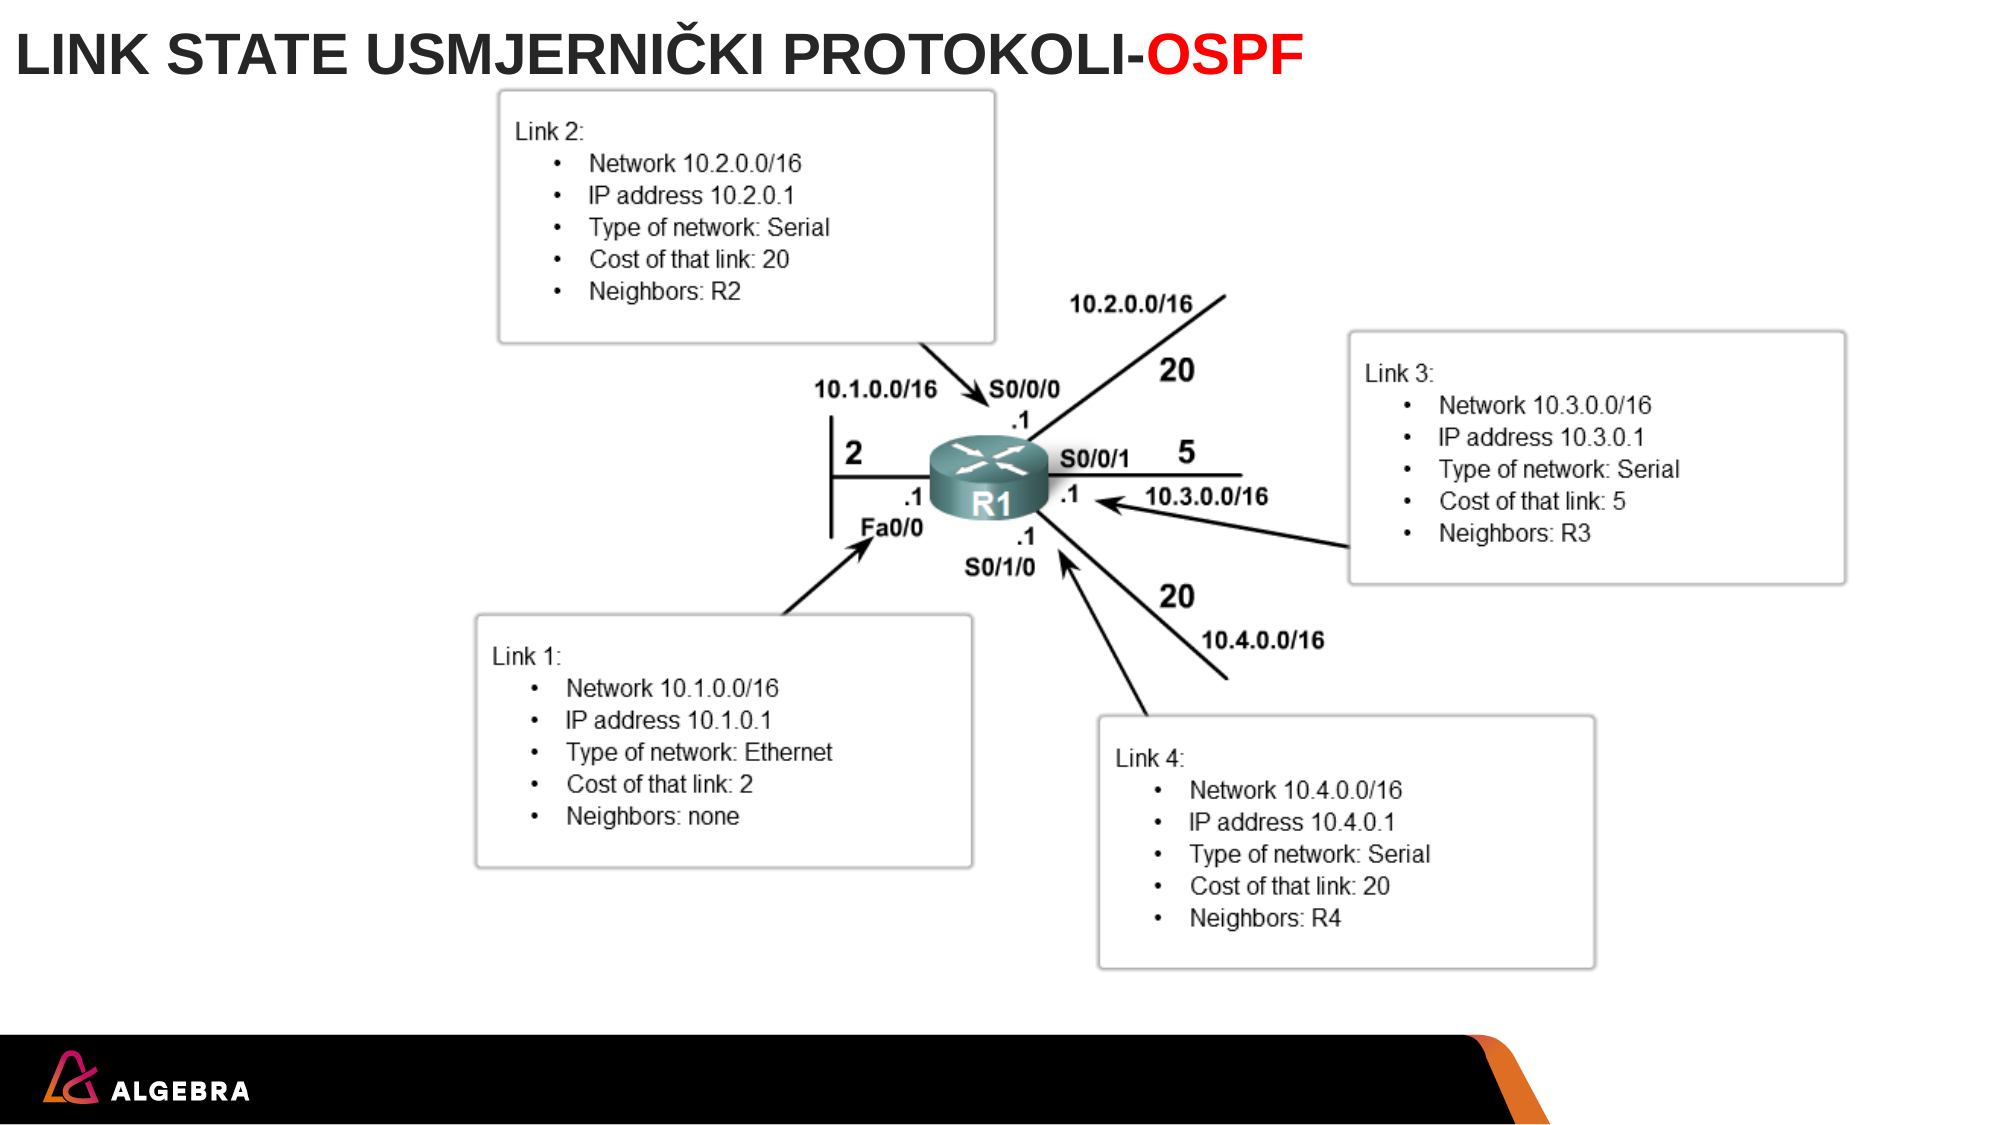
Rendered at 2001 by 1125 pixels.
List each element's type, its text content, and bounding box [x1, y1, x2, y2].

picture [445, 81, 1853, 974]
picture [0, 1034, 1733, 1125]
title LINK STATE USMJERNIČKI PROTOKOLI-OSPF [0, 2, 1429, 109]
